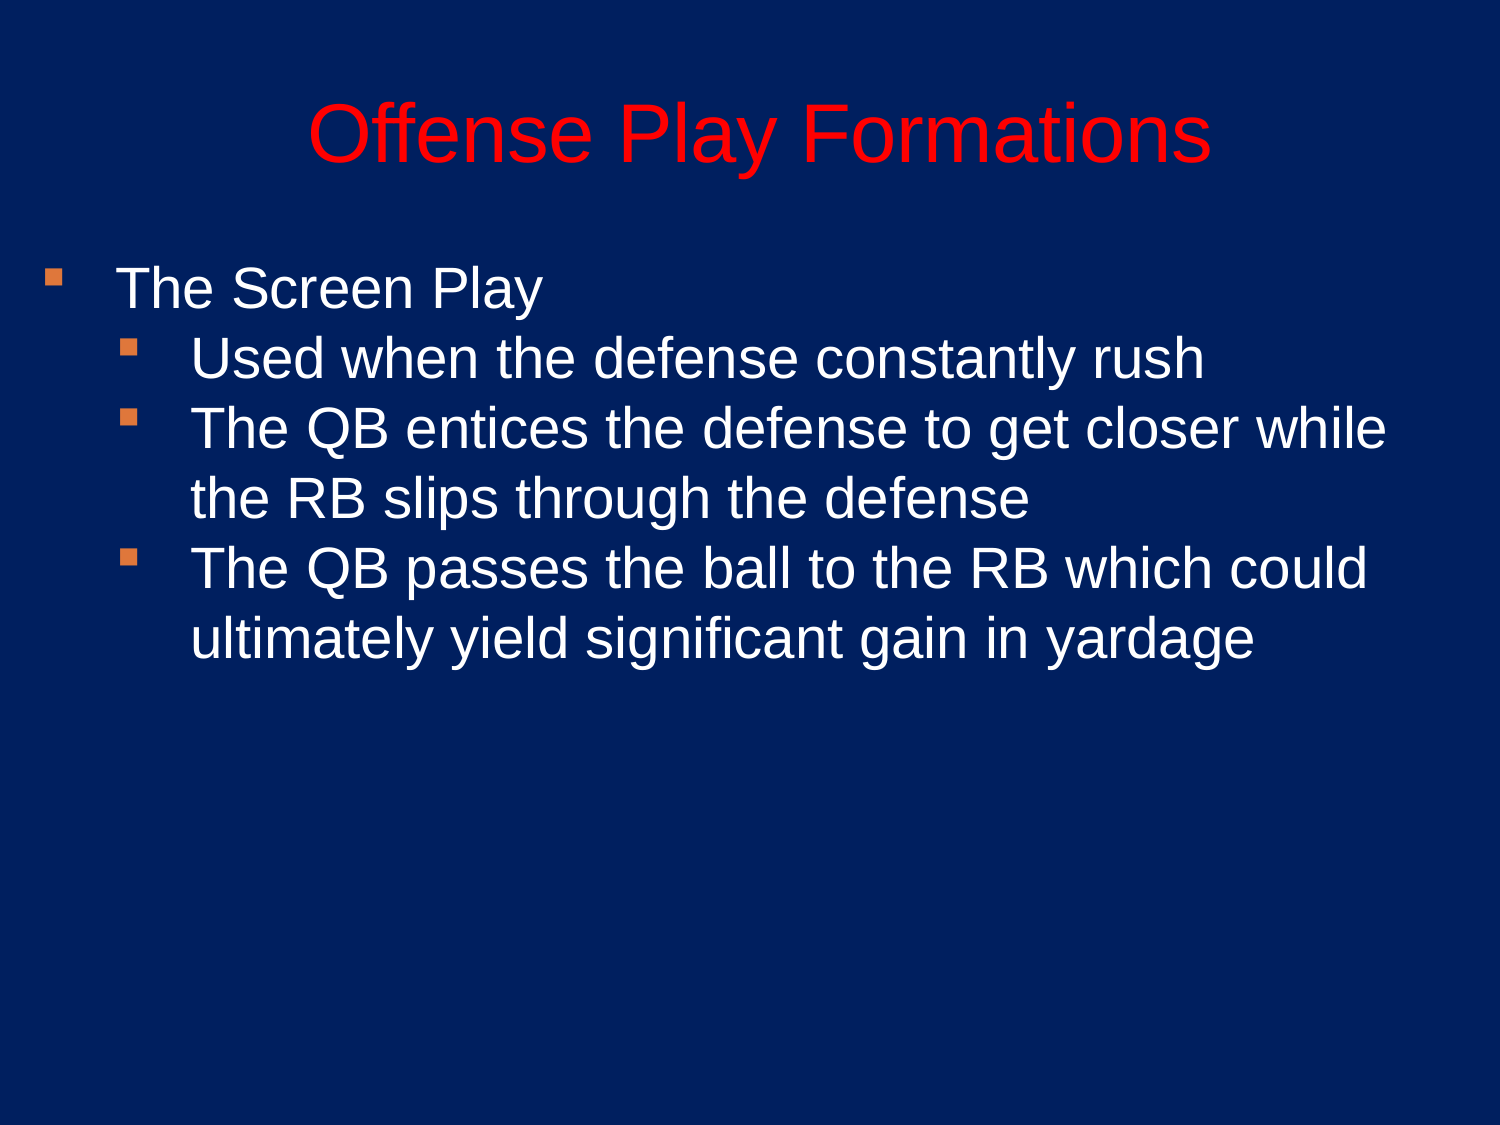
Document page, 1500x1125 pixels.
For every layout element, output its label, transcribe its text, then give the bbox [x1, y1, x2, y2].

text_box The Screen Play Used when the defense constantly rush The QB entices the defense to get closer while the RB slips through the defense The QB passes the ball to the RB which could ultimately yield significant gain in yardage [38, 249, 1422, 670]
title Offense Play Formations [44, 53, 1456, 267]
